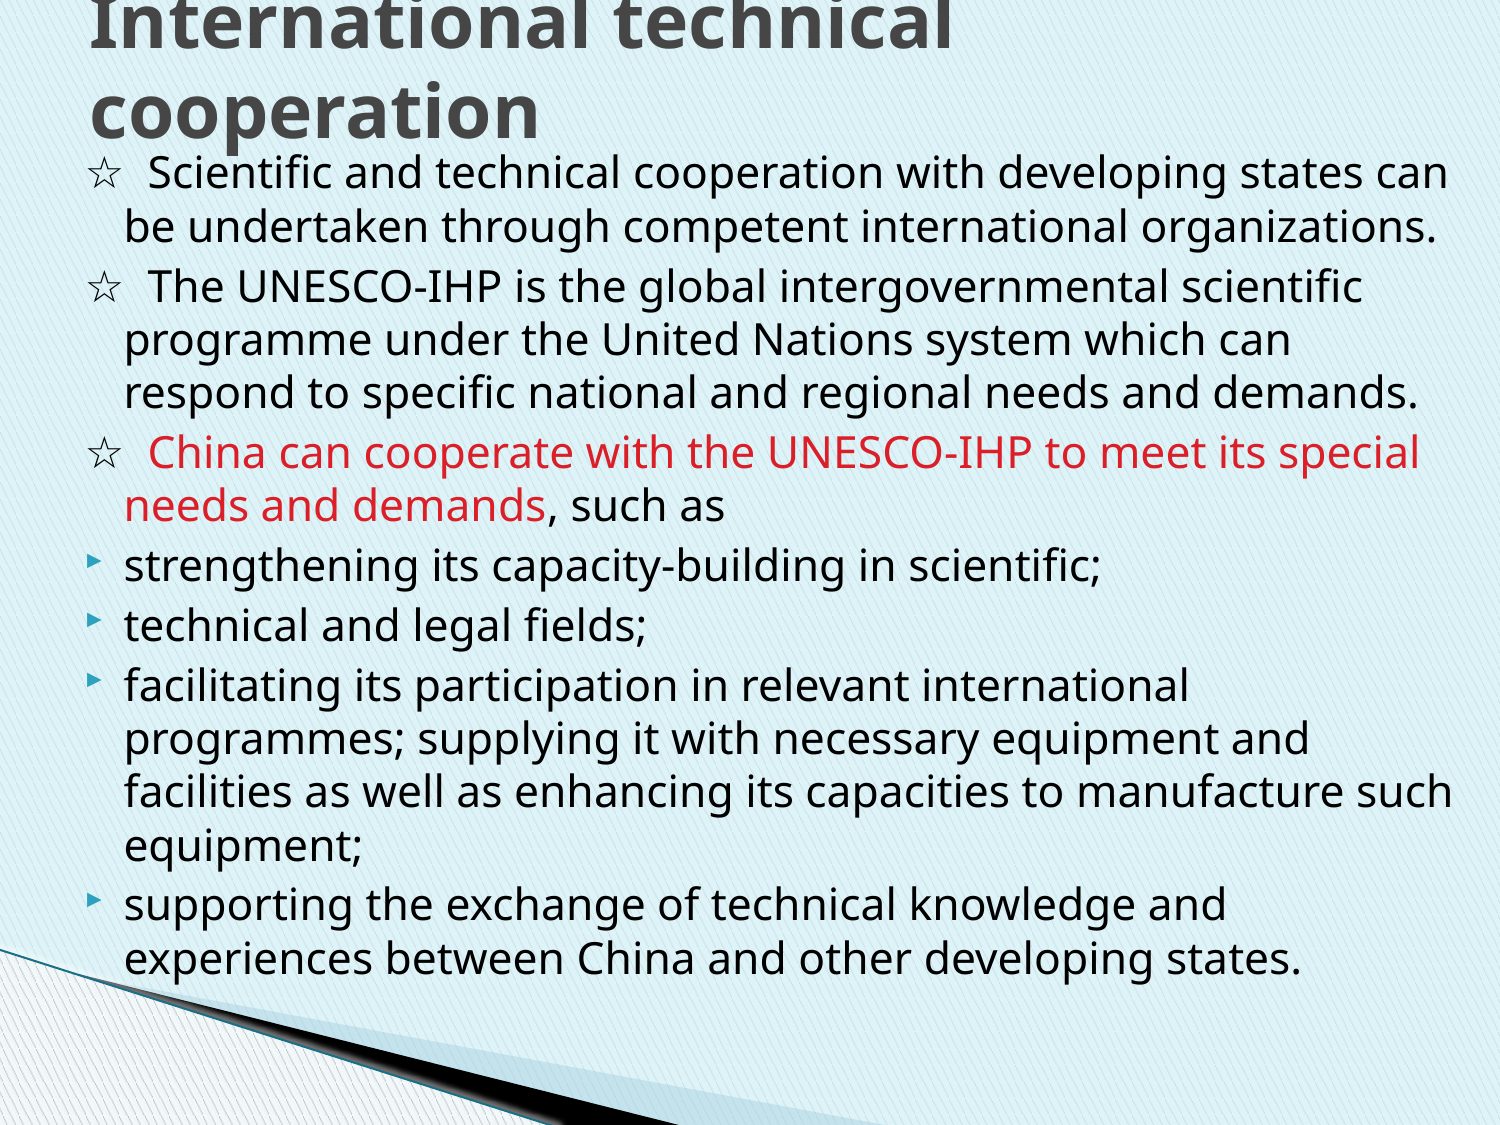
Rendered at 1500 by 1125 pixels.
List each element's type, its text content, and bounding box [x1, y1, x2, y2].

title International technical cooperation [75, 45, 1425, 173]
list ☆ Scientific and technical cooperation with developing states can be undertaken through competent international organizations. ☆ The UNESCO-IHP is the global intergovernmental scientific programme under the United Nations system which can respond to specific national and regional needs and demands. ☆ China can cooperate with the UNESCO-IHP to meet its special needs and demands, such as strengthening its capacity-building in scientific; technical and legal fields; facilitating its participation in relevant international programmes; supplying it with necessary equipment and facilities as well as enhancing its capacities to manufacture such equipment; supporting the exchange of technical knowledge and experiences between China and other developing states. [53, 137, 1471, 1047]
